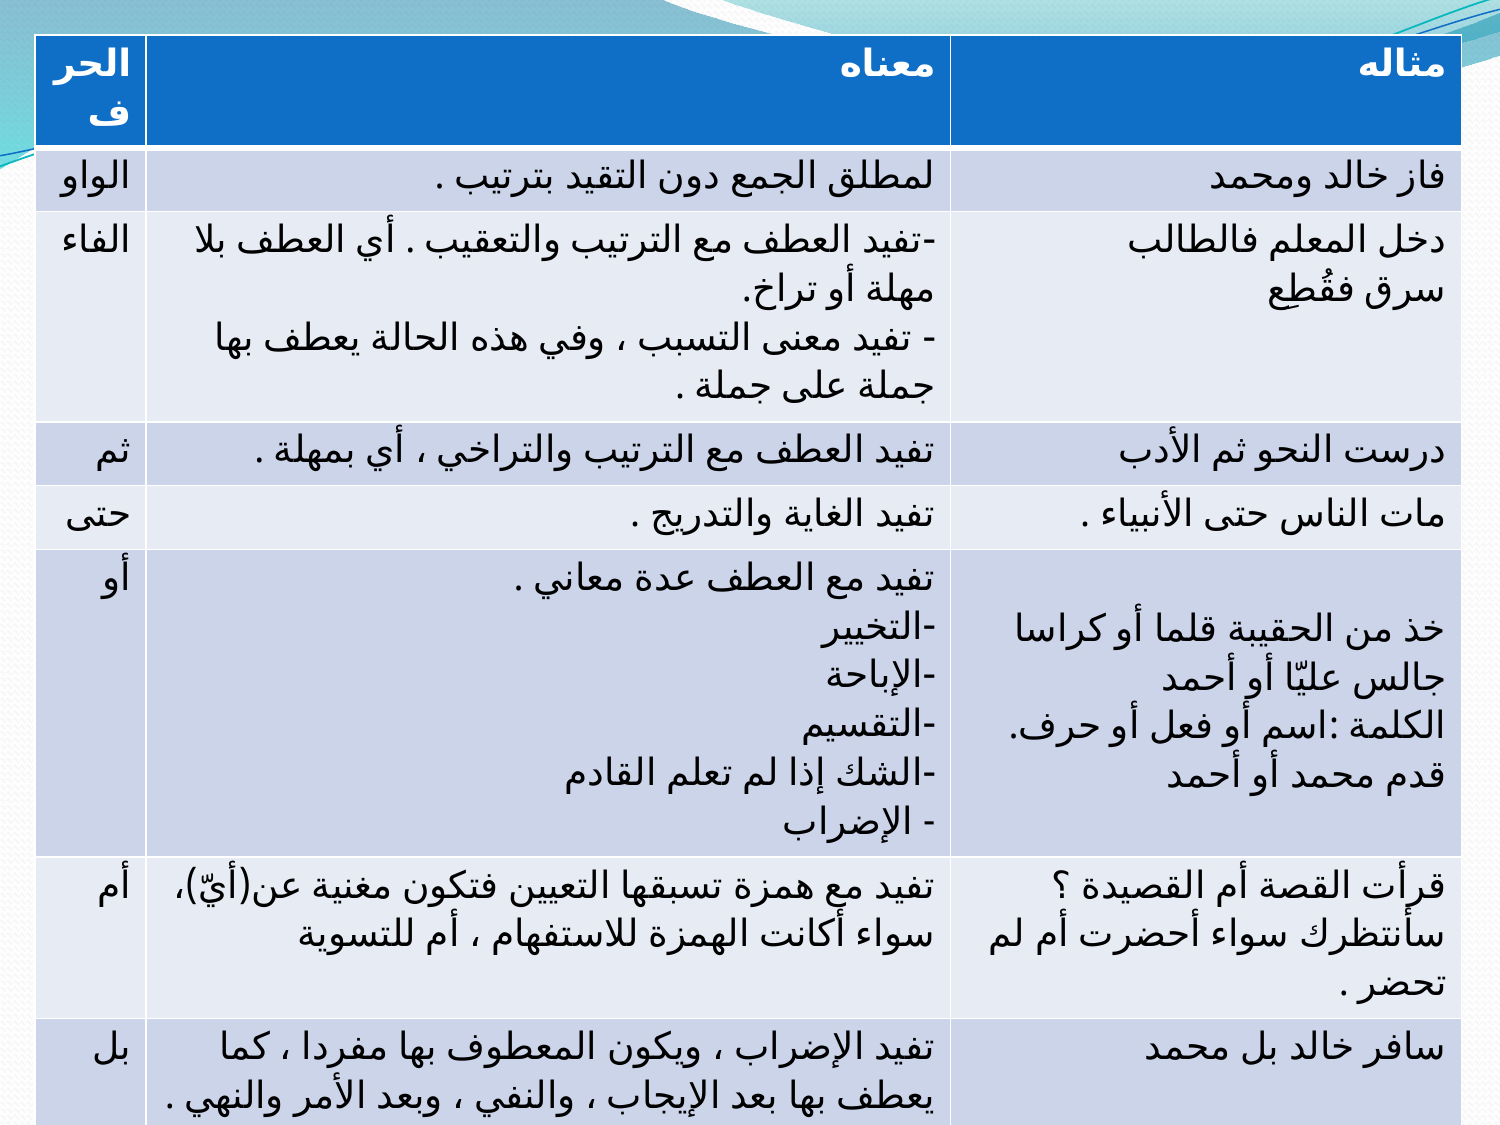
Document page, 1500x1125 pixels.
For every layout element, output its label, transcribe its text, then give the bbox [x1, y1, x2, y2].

table_cell بل [36, 1019, 145, 1125]
table_cell تفيد العطف مع الترتيب والتعقيب . أي العطف بلا مهلة أو تراخ. تفيد معنى التسبب ، وفي هذه الحالة يعطف بها جملة على جملة . [147, 212, 950, 421]
table_cell دخل المعلم فالطالب سرق فقُطِع [951, 212, 1461, 421]
table_cell تفيد مع همزة تسبقها التعيين فتكون مغنية عن(أيّ)، سواء أكانت الهمزة للاستفهام ، أم للتسوية [147, 858, 950, 1018]
table_cell خذ من الحقيبة قلما أو كراسا جالس عليّا أو أحمد الكلمة :اسم أو فعل أو حرف. قدم محمد أو أحمد [951, 550, 1461, 856]
table_cell مات الناس حتى الأنبياء . [951, 486, 1461, 549]
table_cell تفيد مع العطف عدة معاني . التخيير الإباحة التقسيم الشك إذا لم تعلم القادم - الإضراب [147, 550, 950, 856]
table_cell ثم [36, 423, 145, 485]
table_cell تفيد الإضراب ، ويكون المعطوف بها مفردا ، كما يعطف بها بعد الإيجاب ، والنفي ، وبعد الأمر والنهي . [147, 1019, 950, 1125]
table_cell أو [36, 550, 145, 856]
table_cell سافر خالد بل محمد [951, 1019, 1461, 1125]
table_cell تفيد الغاية والتدريج . [147, 486, 950, 549]
table_cell قرأت القصة أم القصيدة ؟ سأنتظرك سواء أحضرت أم لم تحضر . [951, 858, 1461, 1018]
table_cell درست النحو ثم الأدب [951, 423, 1461, 485]
table_cell تفيد العطف مع الترتيب والتراخي ، أي بمهلة . [147, 423, 950, 485]
table_header معناه [147, 36, 950, 145]
table_cell لمطلق الجمع دون التقيد بترتيب . [147, 151, 950, 211]
table_cell حتى [36, 486, 145, 549]
table_cell أم [36, 858, 145, 1018]
table_cell الفاء [36, 212, 145, 421]
table_header الحرف [36, 36, 145, 145]
table_cell الواو [36, 151, 145, 211]
table_cell فاز خالد ومحمد [951, 151, 1461, 211]
table_header مثاله [951, 36, 1461, 145]
